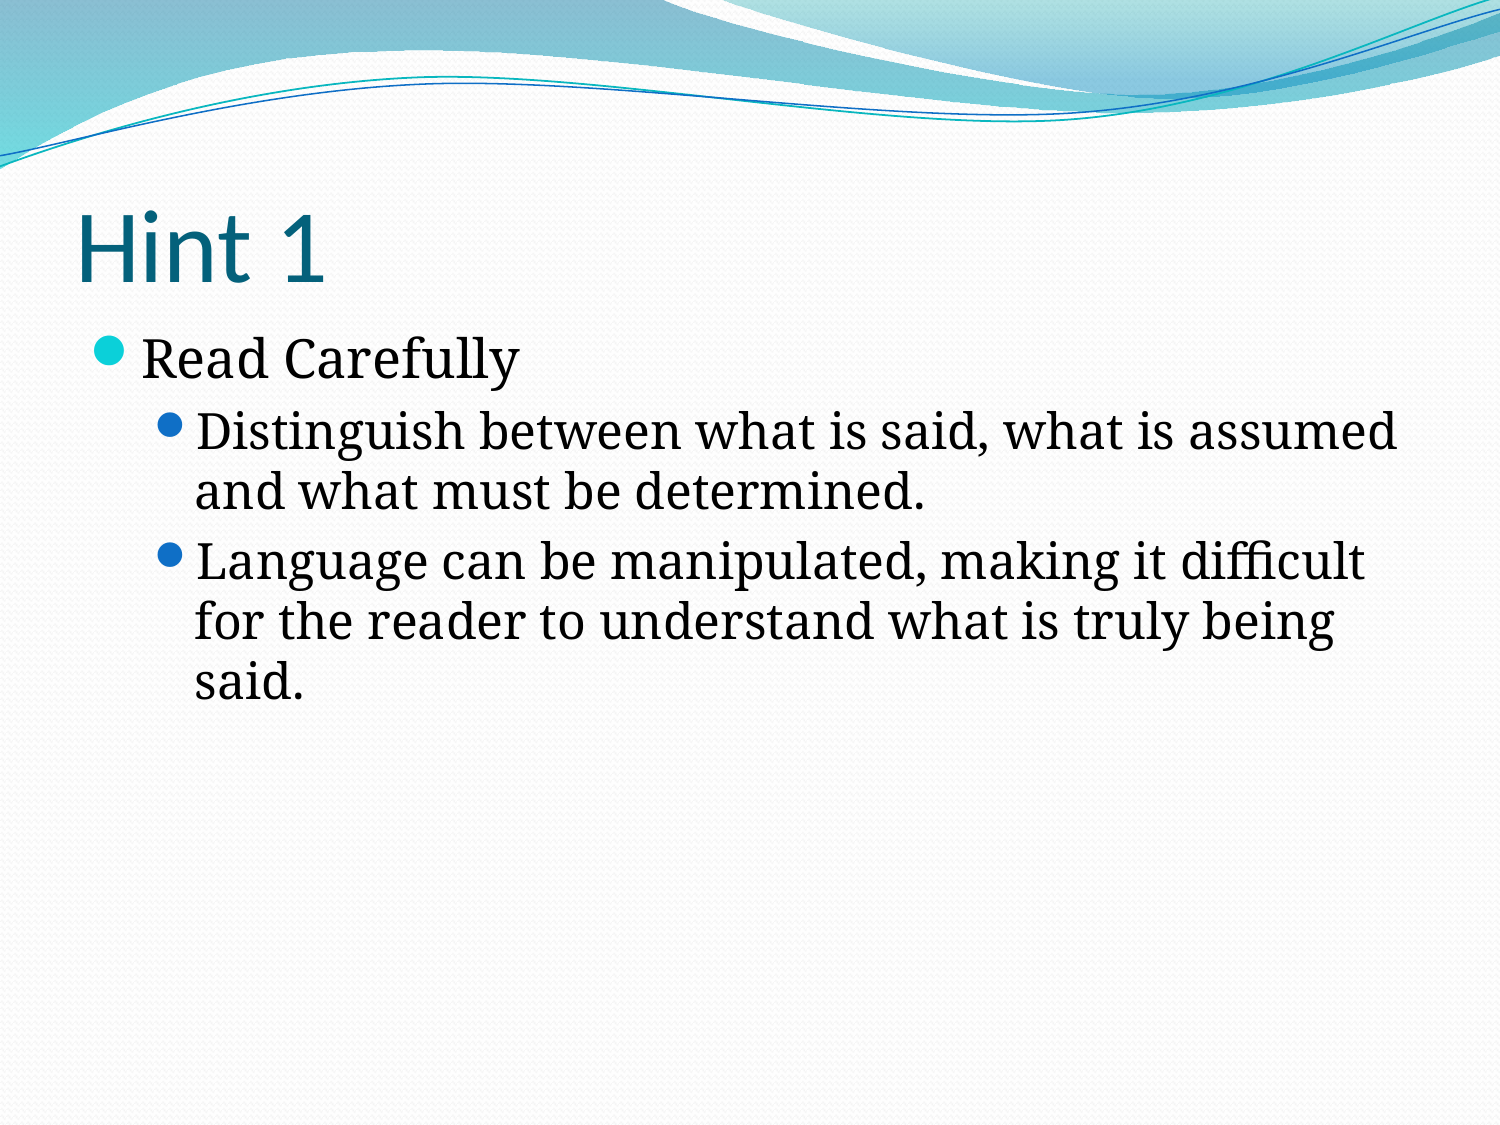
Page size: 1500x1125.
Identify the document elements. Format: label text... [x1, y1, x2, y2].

list Read Carefully Distinguish between what is said, what is assumed and what must be determined. Language can be manipulated, making it difficult for the reader to understand what is truly being said. [75, 317, 1425, 1038]
title Hint 1 [75, 115, 1425, 303]
